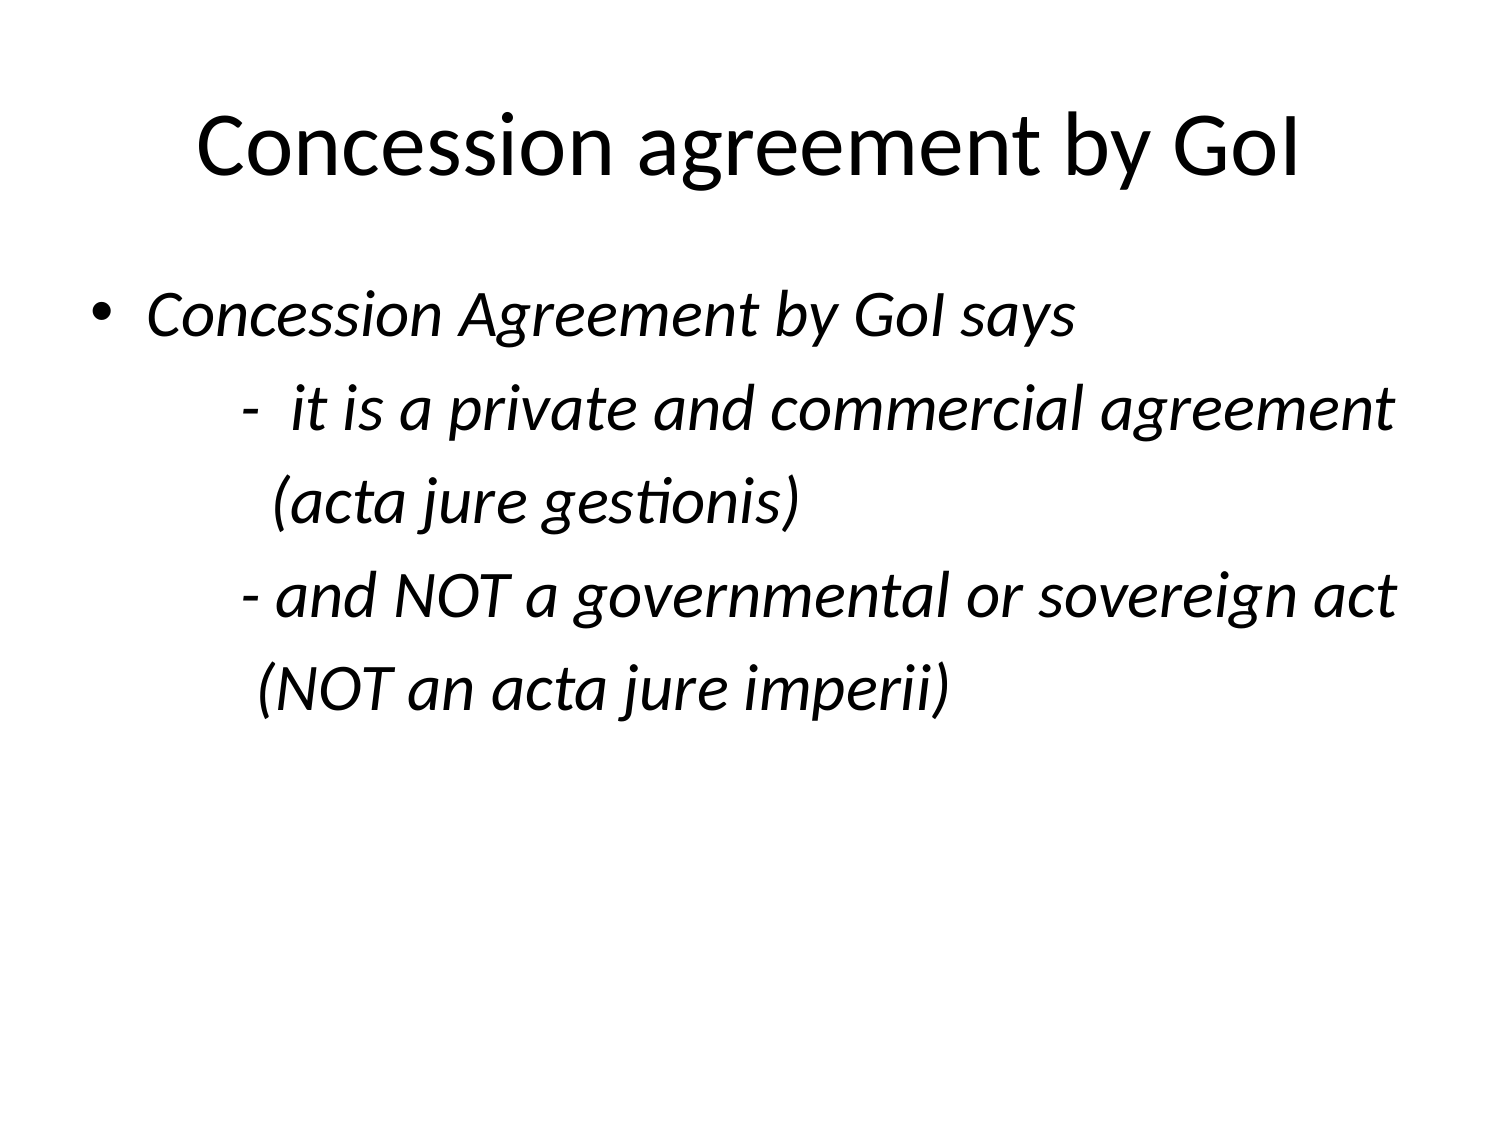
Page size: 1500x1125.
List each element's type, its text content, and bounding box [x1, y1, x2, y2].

list Concession Agreement by GoI says - it is a private and commercial agreement (acta jure gestionis) - and NOT a governmental or sovereign act (NOT an acta jure imperii) [75, 262, 1425, 1005]
title Concession agreement by GoI [75, 45, 1425, 233]
